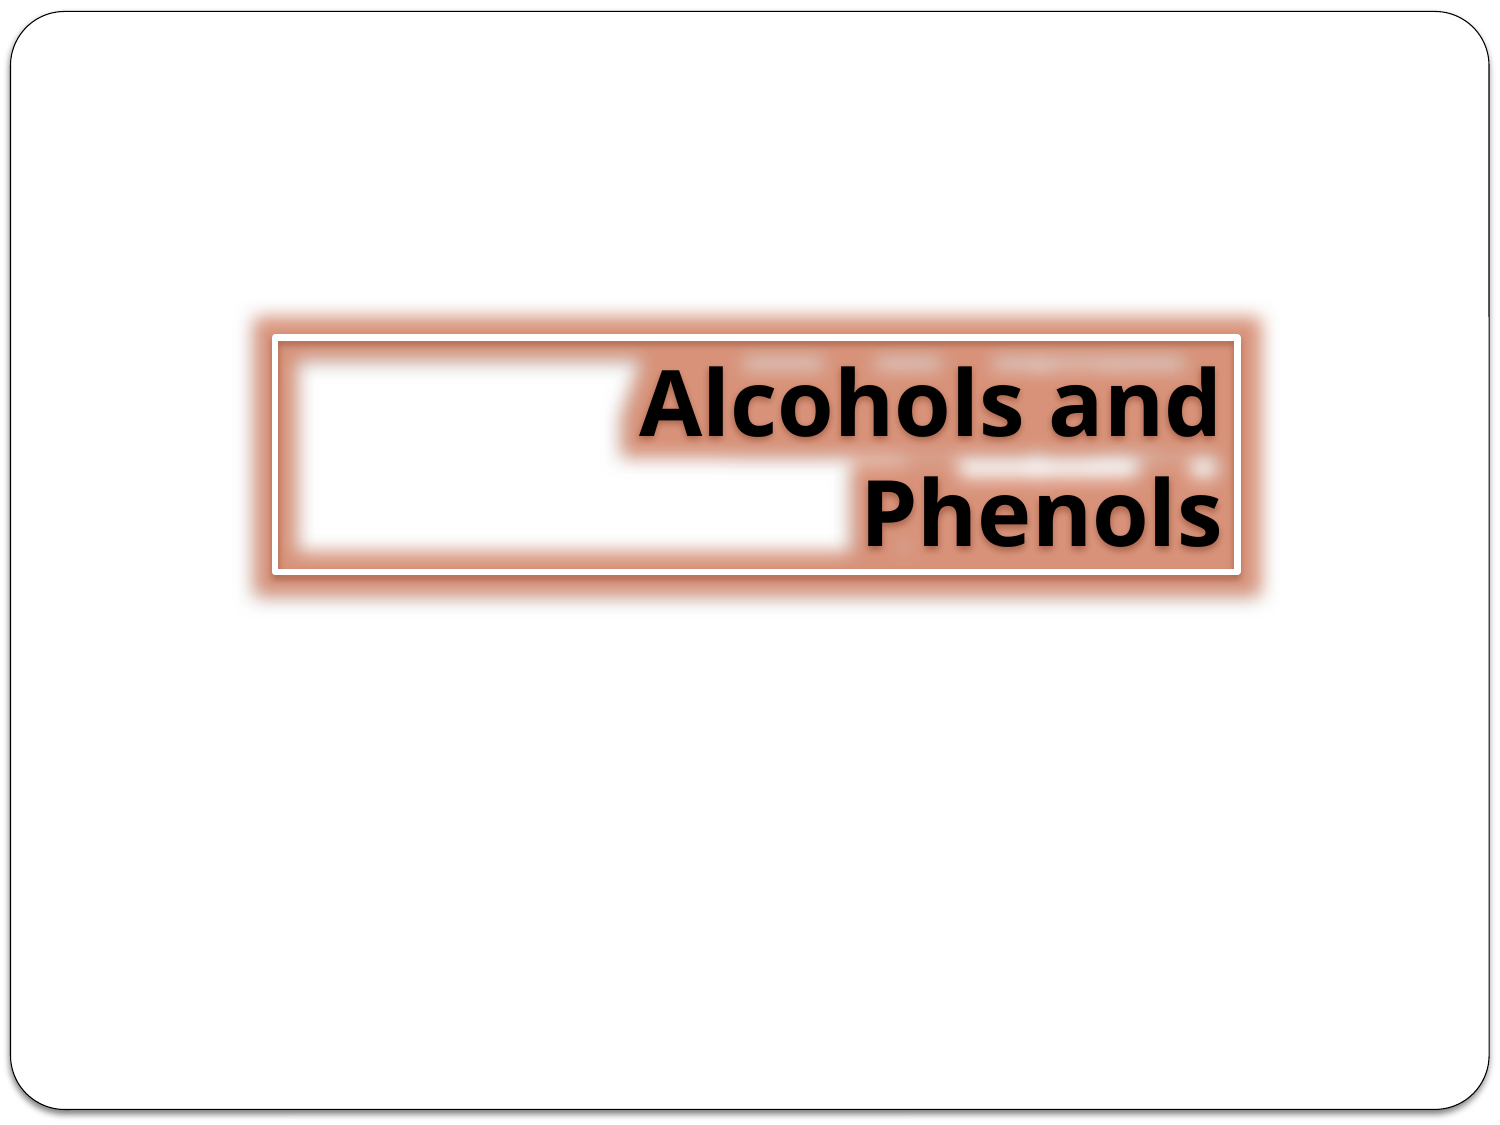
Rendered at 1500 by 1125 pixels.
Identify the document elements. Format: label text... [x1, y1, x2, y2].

text_box Alcohols and Phenols [272, 334, 1241, 575]
